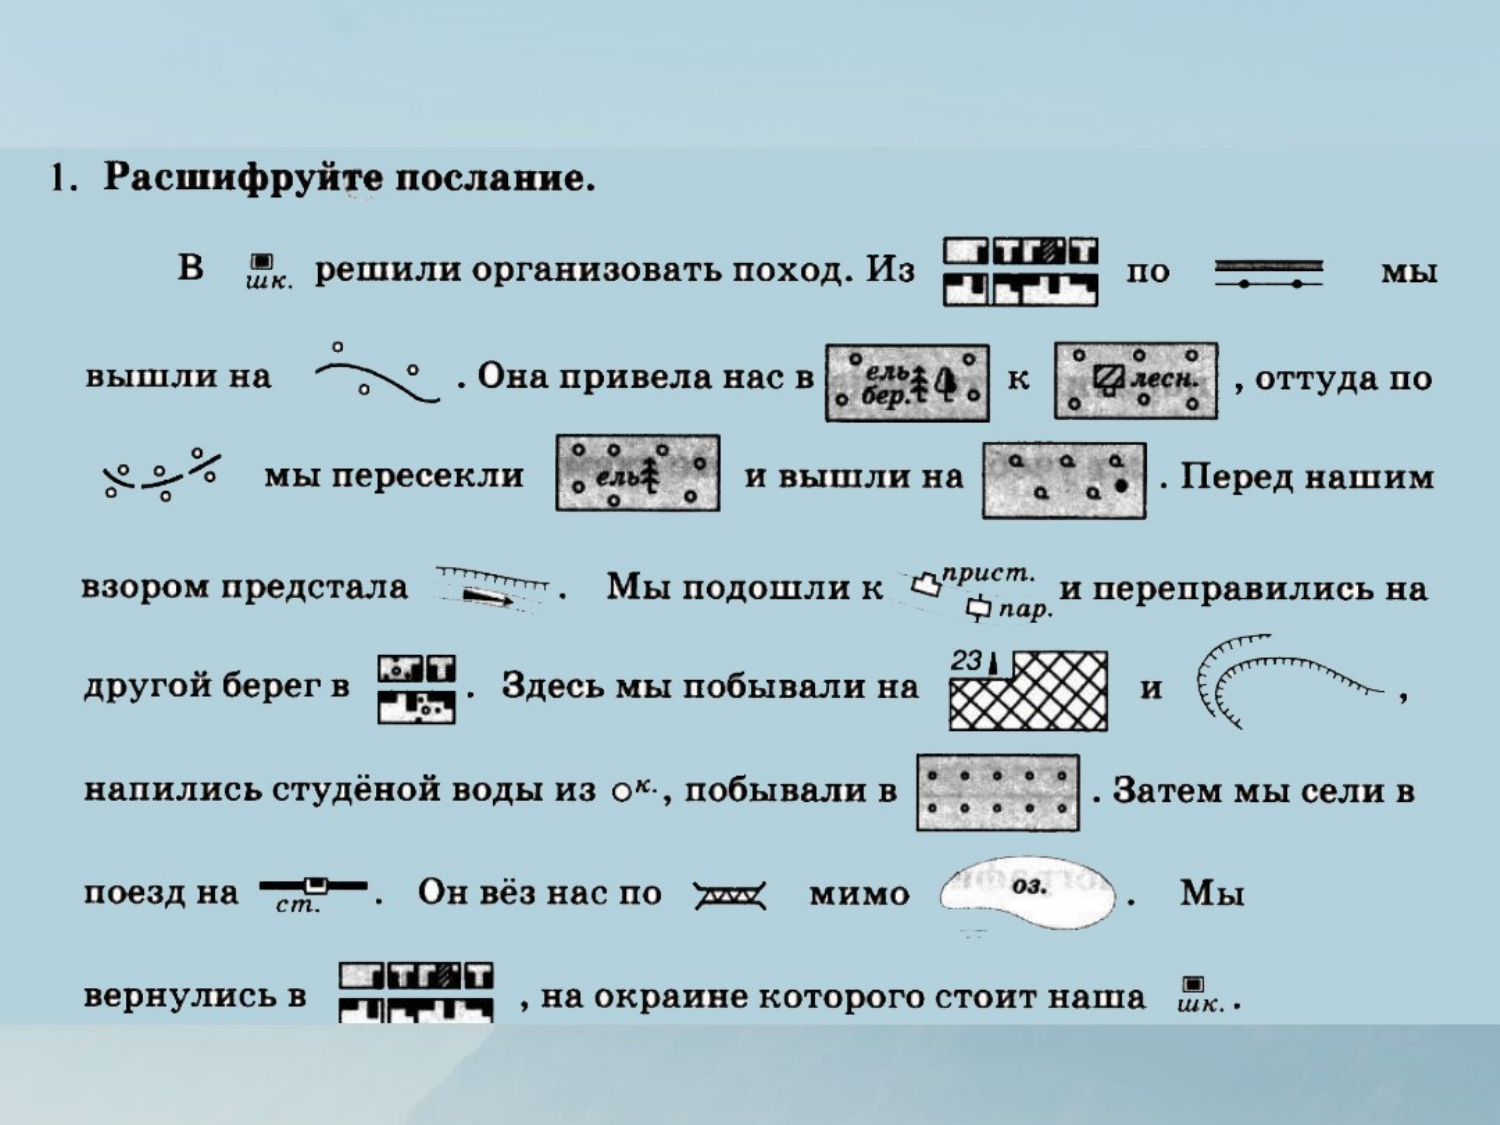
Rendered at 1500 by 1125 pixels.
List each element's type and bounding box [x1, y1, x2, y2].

list [0, 0, 1500, 1125]
